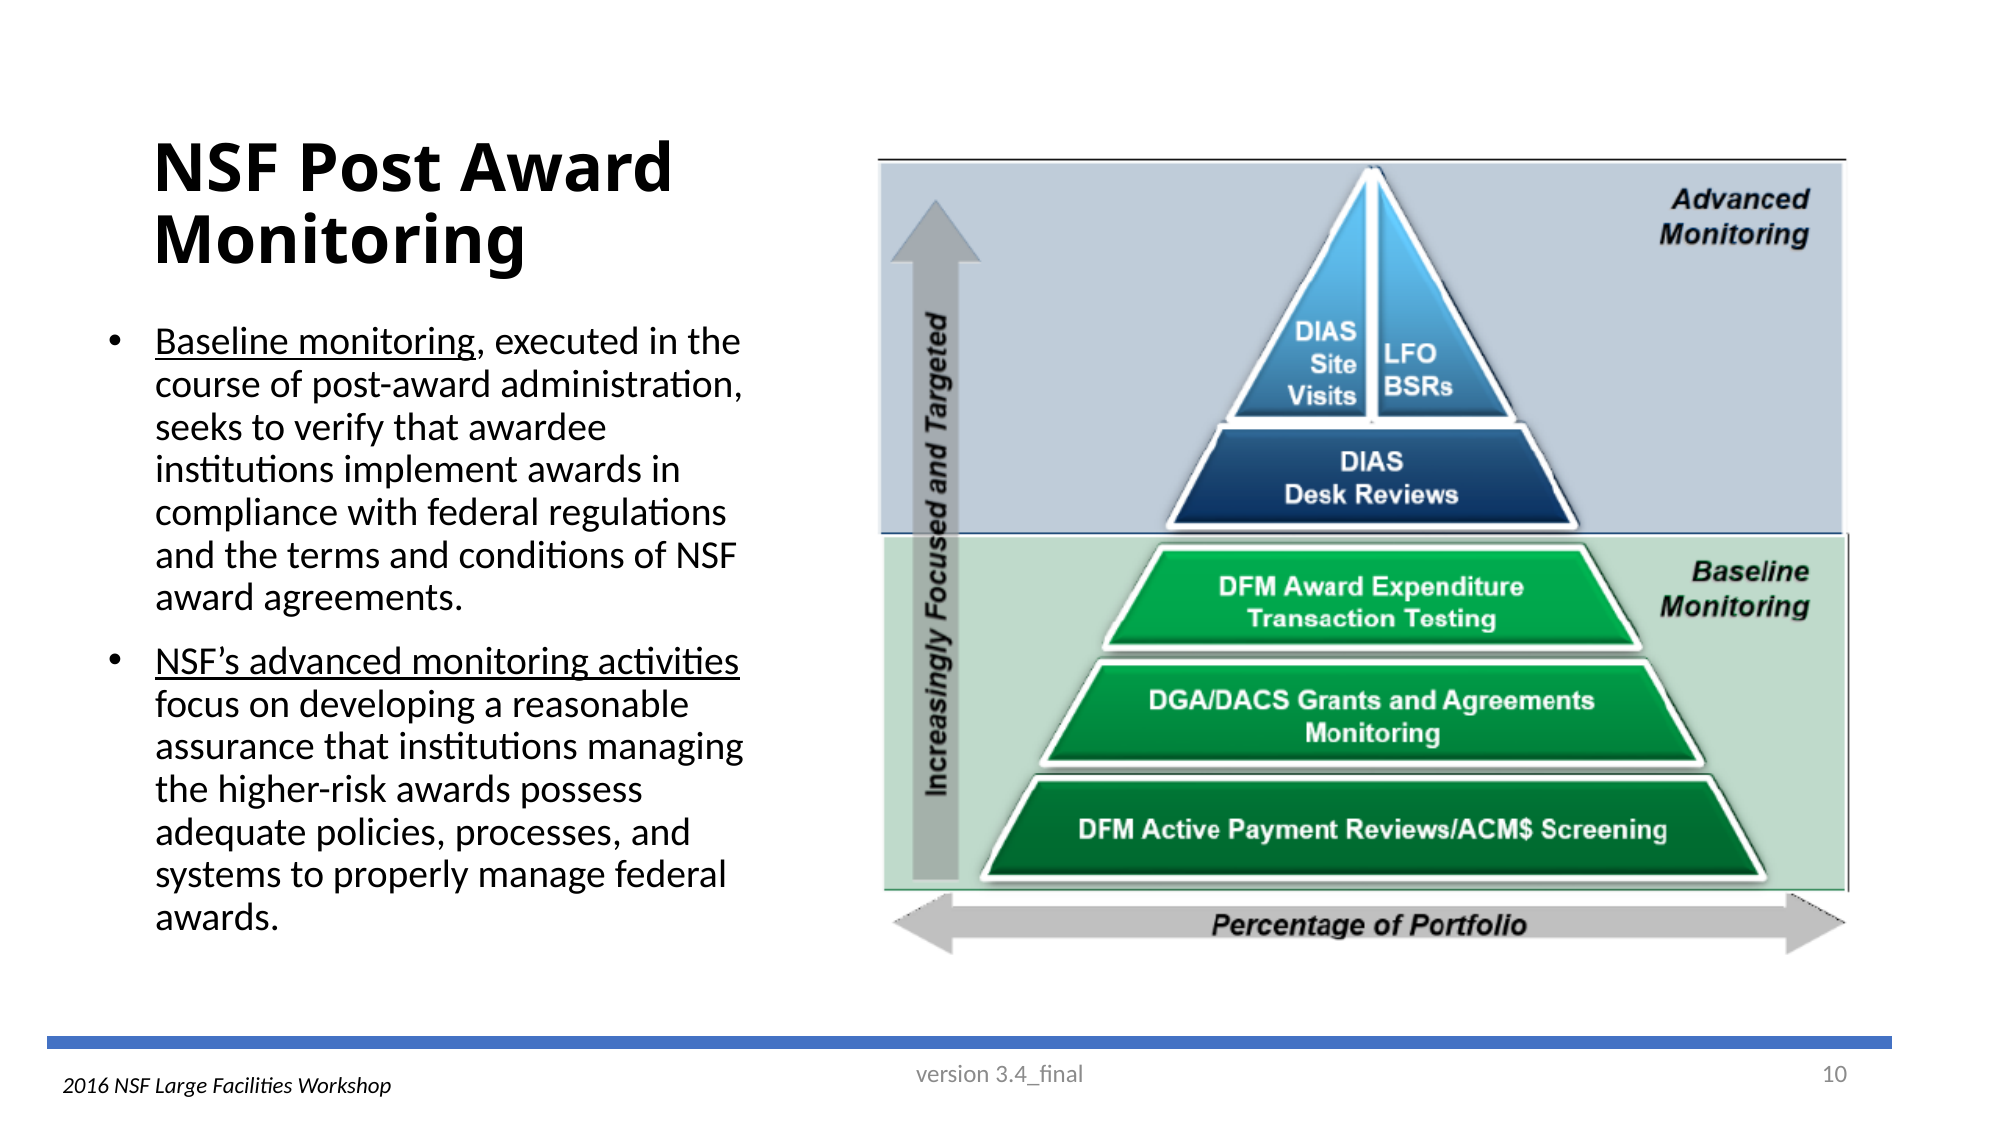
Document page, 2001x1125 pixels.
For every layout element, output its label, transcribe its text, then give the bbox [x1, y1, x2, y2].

title NSF Post Award Monitoring [137, 75, 783, 313]
list Baseline monitoring, executed in the course of post-award administration, seeks to verify that awardee institutions implement awards in compliance with federal regulations and the terms and conditions of NSF award agreements. NSF’s advanced monitoring activities focus on developing a reasonable assurance that institutions managing the higher-risk awards possess adequate policies, processes, and systems to properly manage federal awards. [93, 313, 783, 1030]
text_box 2016 NSF Large Facilities Workshop [47, 1062, 498, 1105]
picture [872, 156, 1859, 969]
slide_number 10 [1412, 1049, 1863, 1103]
footer version 3.4_final [662, 1043, 1338, 1103]
